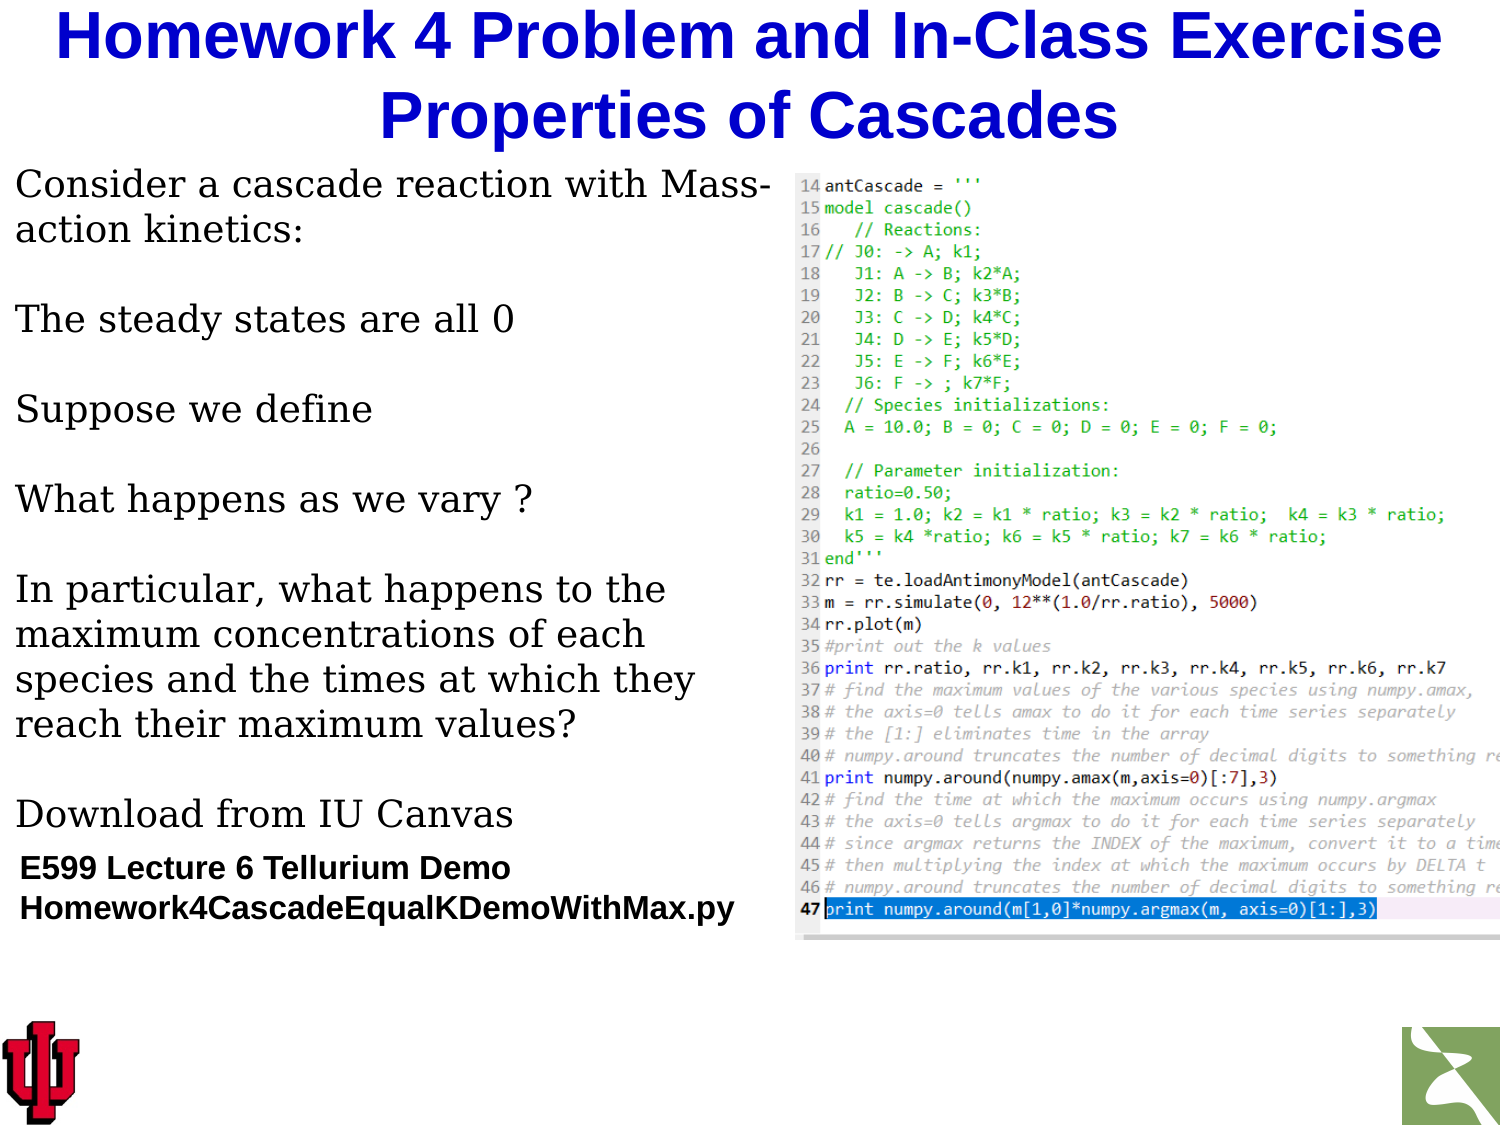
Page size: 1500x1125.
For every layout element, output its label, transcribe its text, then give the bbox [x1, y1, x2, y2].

picture [795, 173, 1500, 941]
text_box [0, 112, 1500, 478]
picture [0, 1020, 80, 1125]
text_box [0, 556, 790, 663]
picture [1402, 1027, 1500, 1125]
text_box E599 Lecture 6 Tellurium Demo Homework4CascadeEqualKDemoWithMax.py [4, 838, 751, 934]
title Homework 4 Problem and In-Class Exercise Properties of Cascades [0, 19, 1500, 112]
